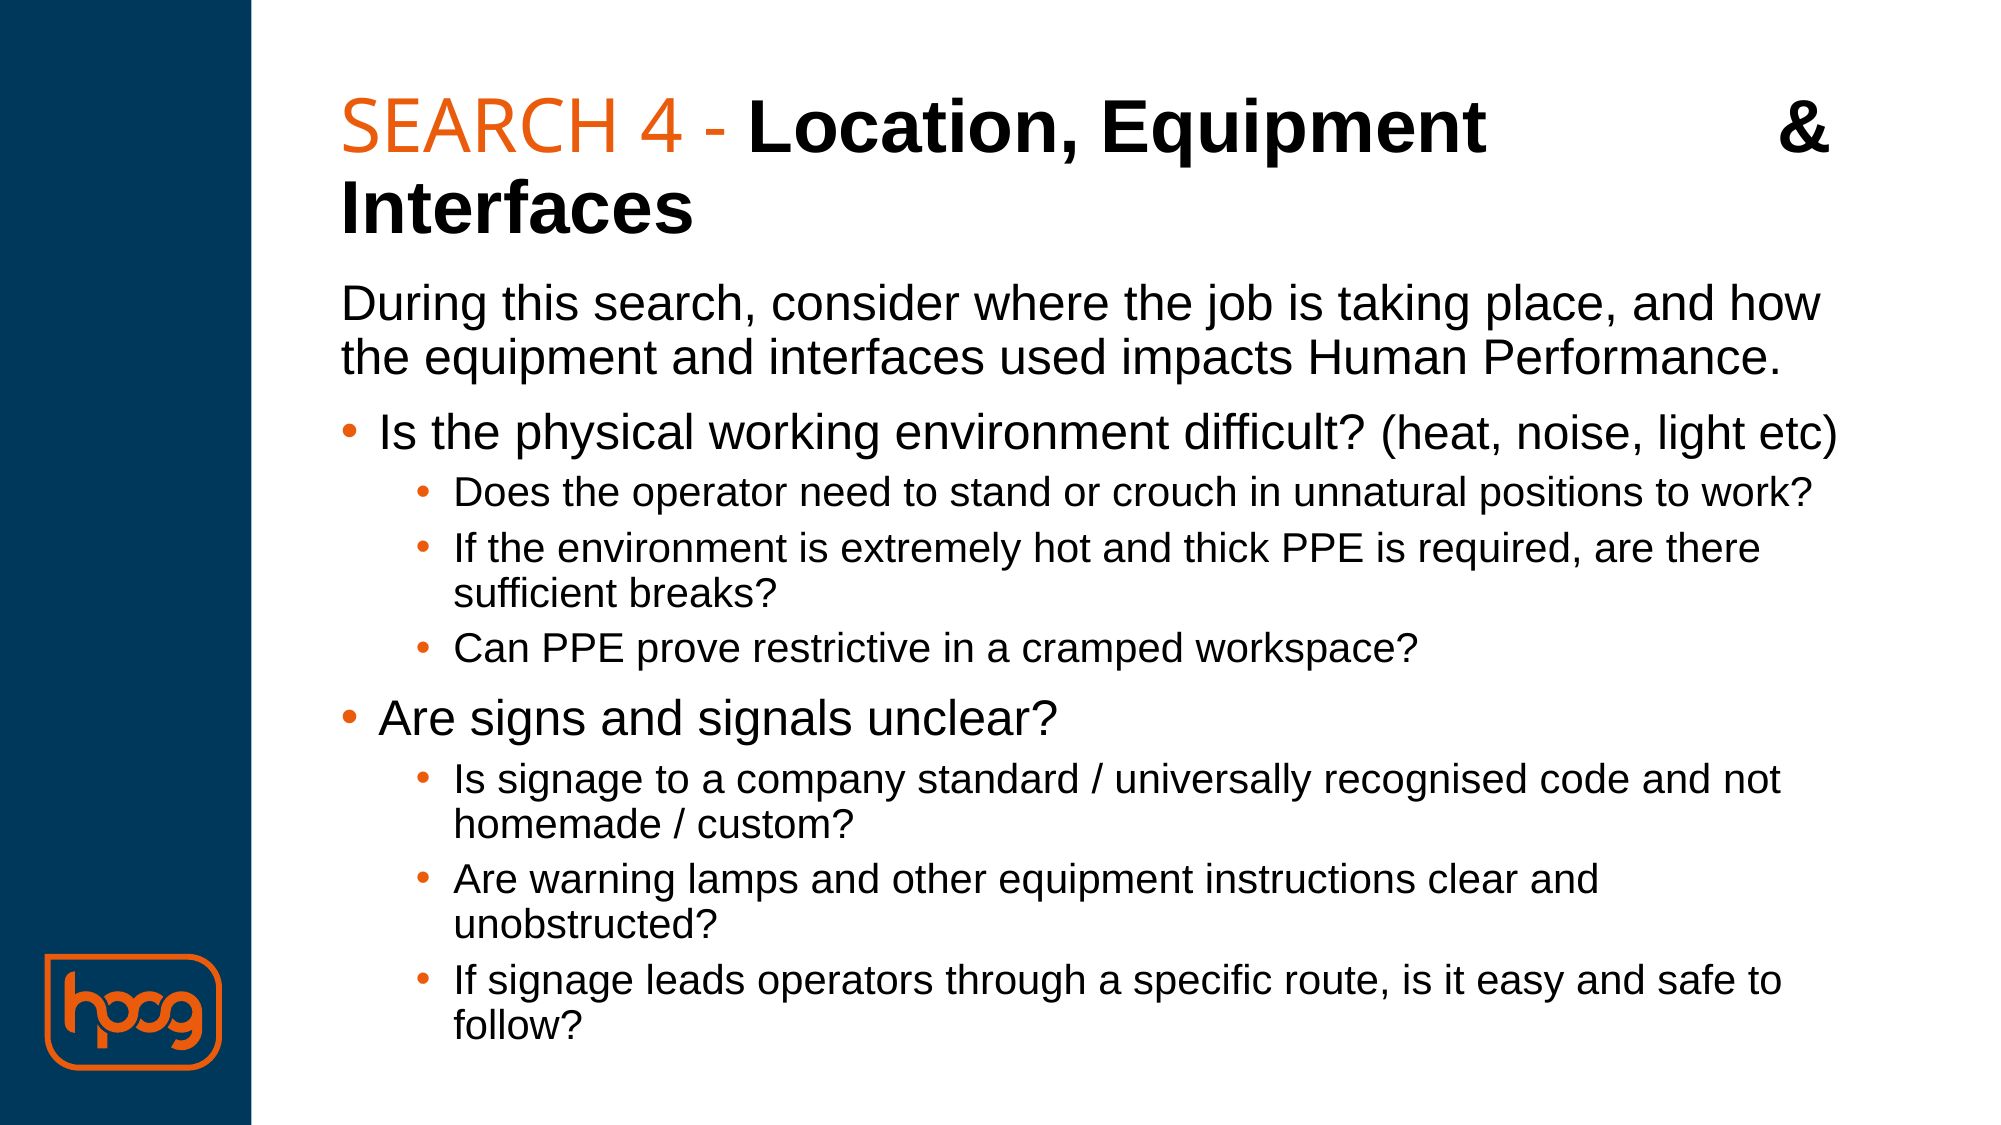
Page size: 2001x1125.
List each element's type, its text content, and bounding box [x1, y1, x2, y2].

title SEARCH 4 - Location, Equipment & Interfaces [325, 59, 1937, 278]
list During this search, consider where the job is taking place, and how the equipment and interfaces used impacts Human Performance. Is the physical working environment difficult? (heat, noise, light etc) Does the operator need to stand or crouch in unnatural positions to work? If the environment is extremely hot and thick PPE is required, are there sufficient breaks? Can PPE prove restrictive in a cramped workspace? Are signs and signals unclear? Is signage to a company standard / universally recognised code and not homemade / custom? Are warning lamps and other equipment instructions clear and unobstructed? If signage leads operators through a specific route, is it easy and safe to follow? [325, 270, 1863, 1095]
